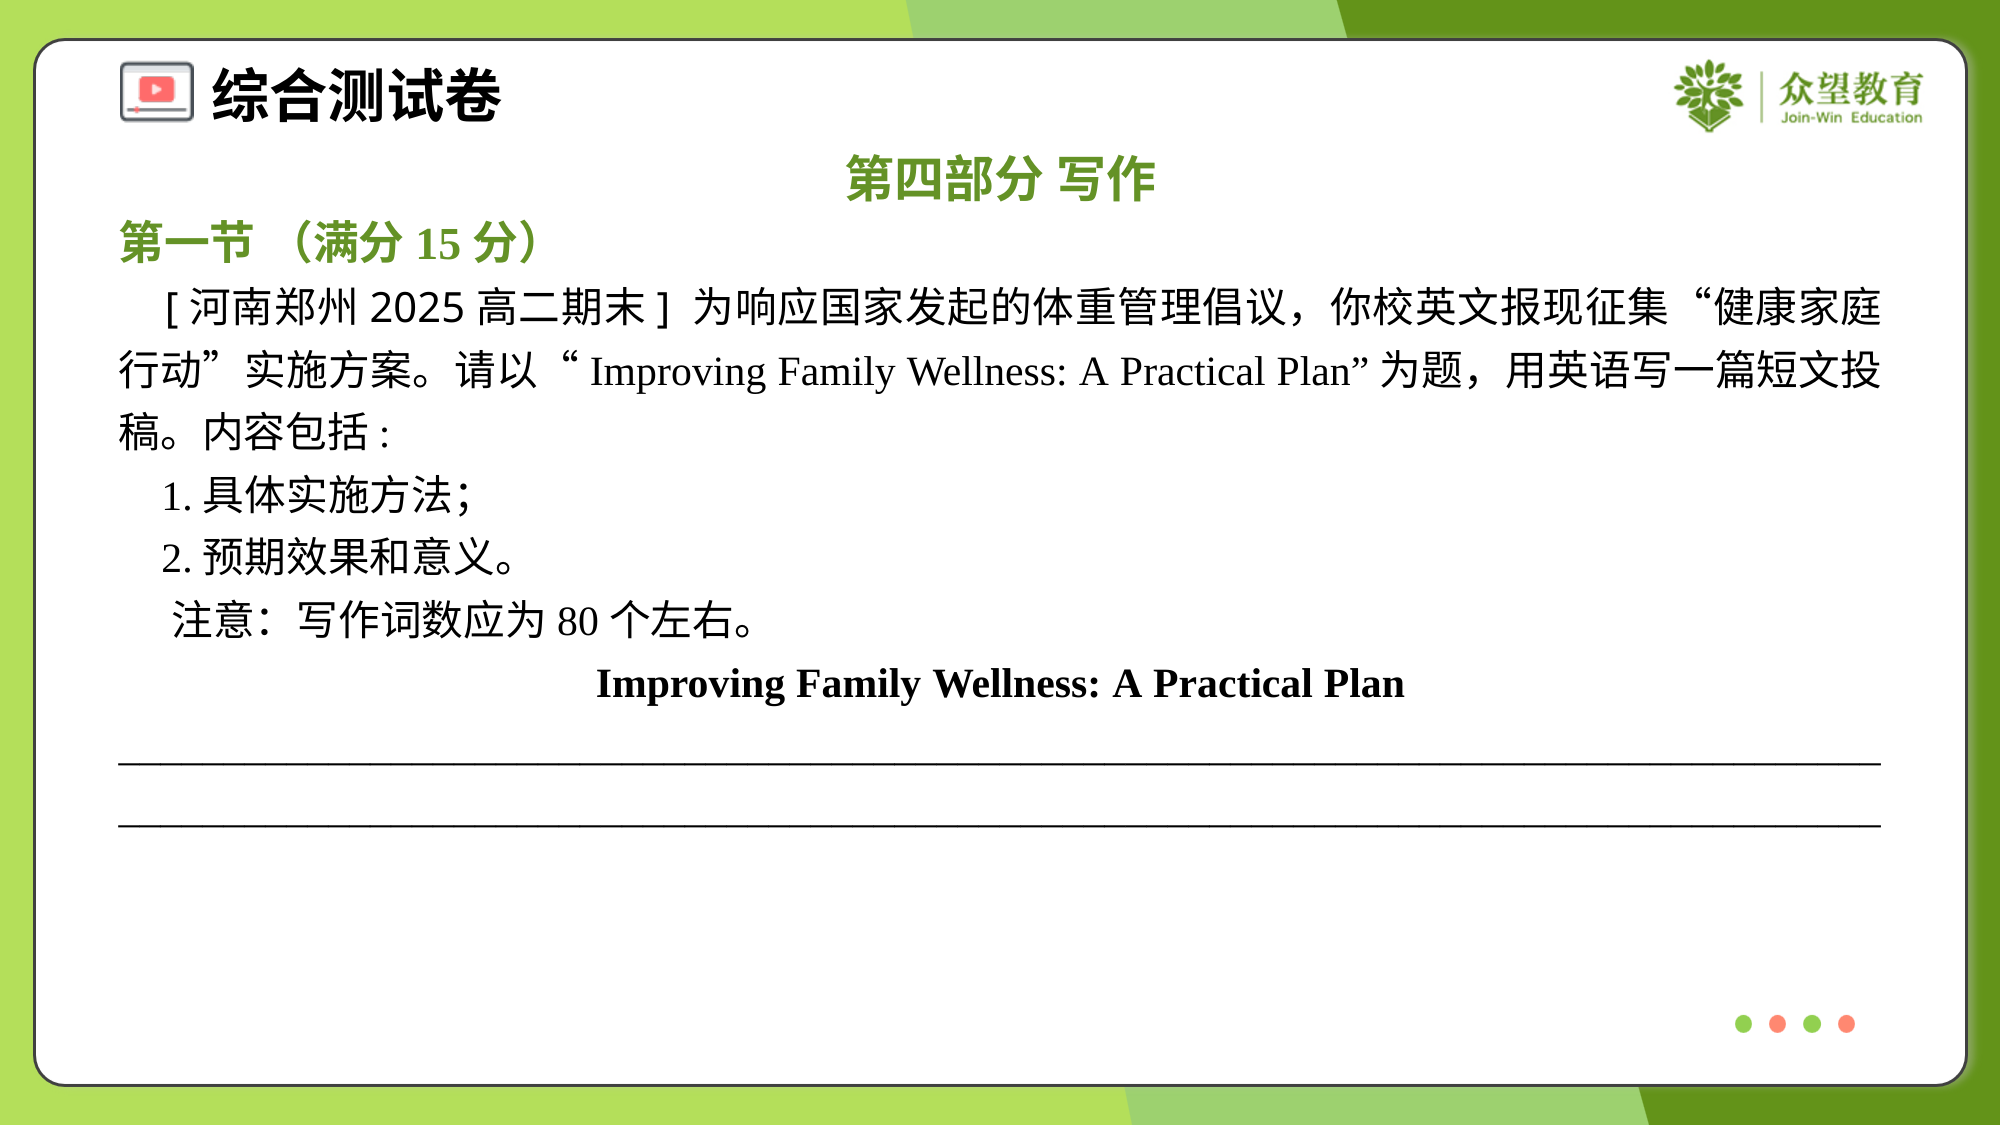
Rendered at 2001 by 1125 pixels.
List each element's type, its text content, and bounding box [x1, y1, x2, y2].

text_box [河南郑州2025高二期末] 为响应国家发起的体重管理倡议，你校英文报现征集“健康家庭行动”实施方案。请以“Improving Family Wellness: A Practical Plan”为题，用英语写一篇短文投稿。内容包括: 1.具体实施方法； 2.预期效果和意义。 注意：写作词数应为80个左右。 Improving Family Wellness: A Practical Plan ________________________________________________________________________________________________________________________________________________________________________ [118, 268, 1883, 827]
text_box 第一节 （满分15分） [118, 213, 1883, 268]
picture [0, 0, 2000, 1125]
text_box 第四部分 写作 [118, 146, 1883, 213]
